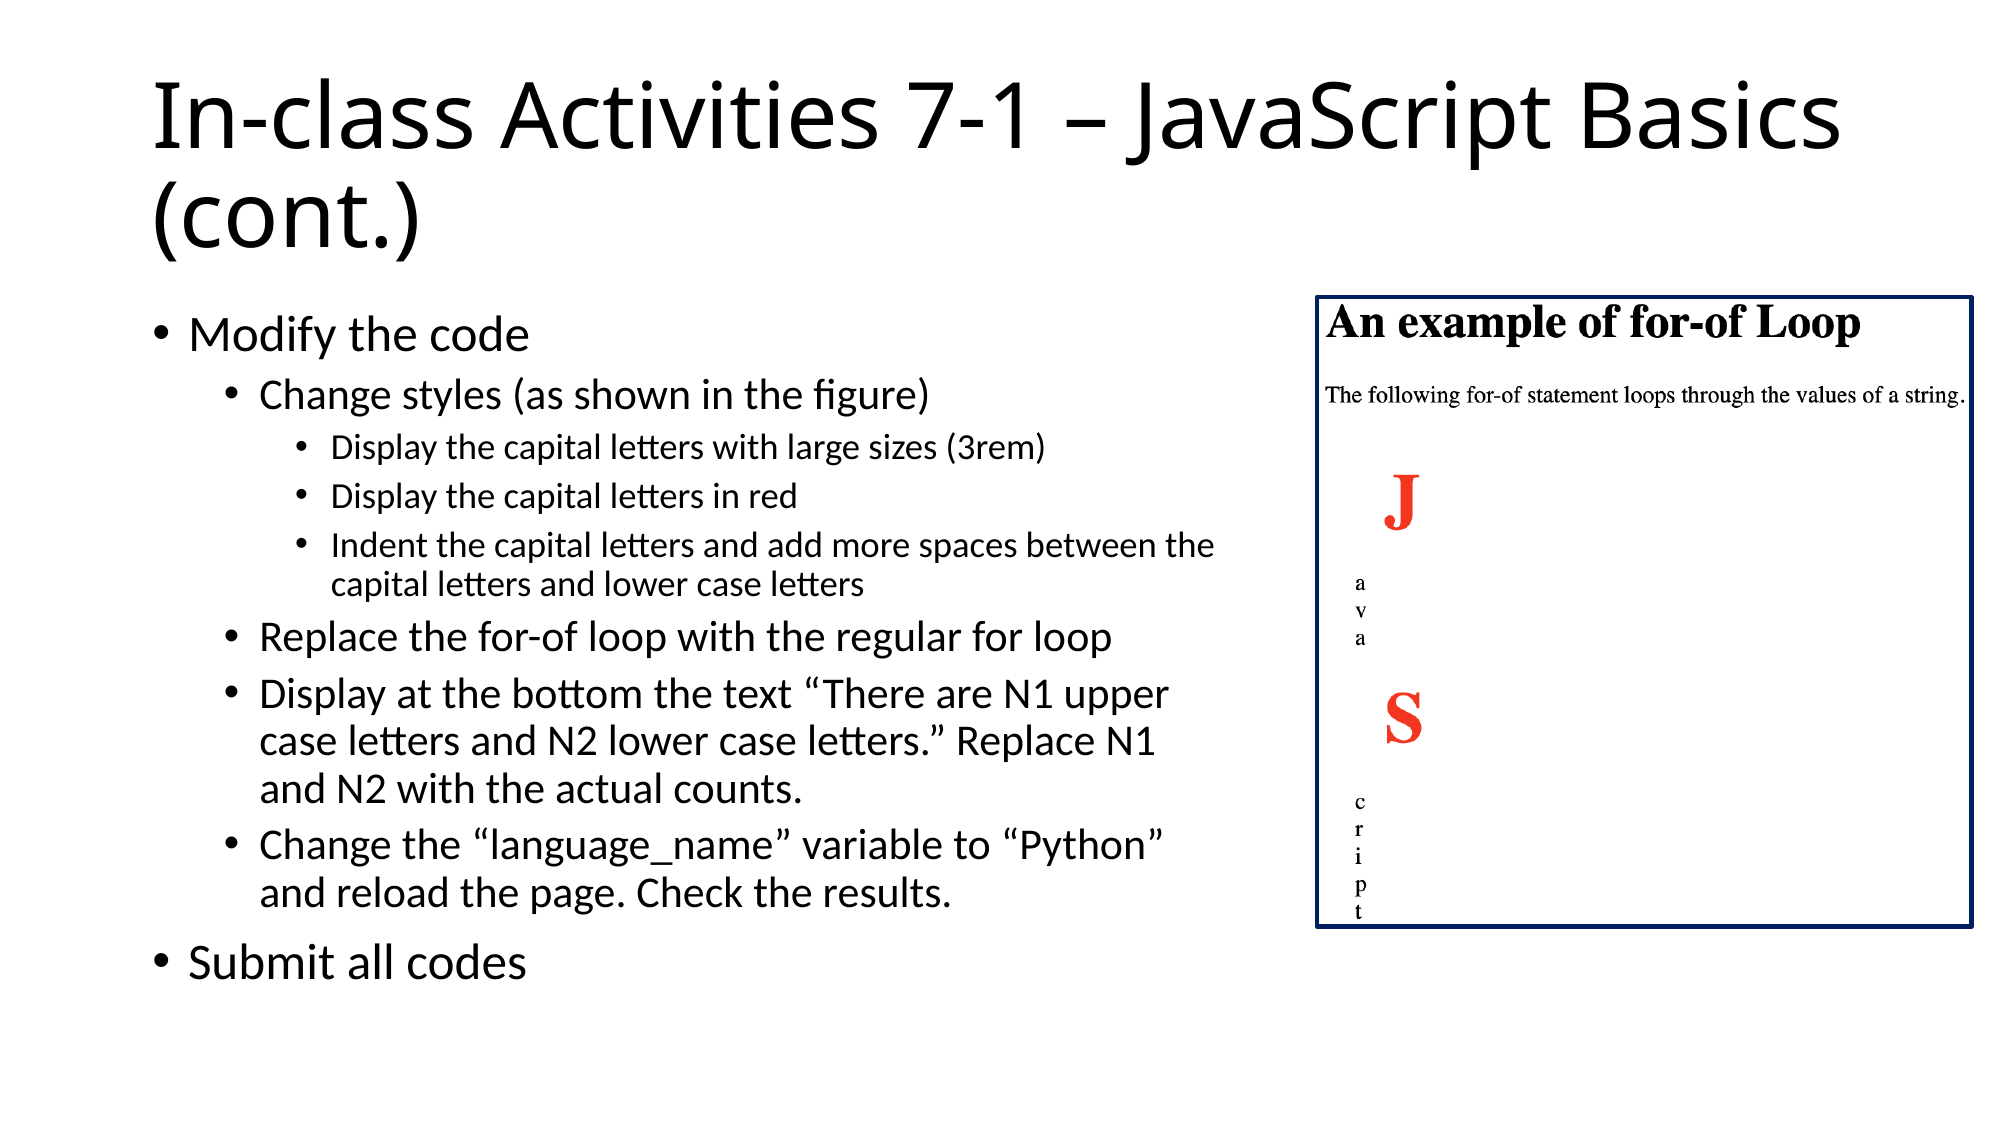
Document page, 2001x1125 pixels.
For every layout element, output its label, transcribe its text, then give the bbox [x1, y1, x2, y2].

list Modify the code Change styles (as shown in the figure) Display the capital letters with large sizes (3rem) Display the capital letters in red Indent the capital letters and add more spaces between the capital letters and lower case letters Replace the for-of loop with the regular for loop Display at the bottom the text “There are N1 upper case letters and N2 lower case letters.” Replace N1 and N2 with the actual counts. Change the “language_name” variable to “Python” and reload the page. Check the results. Submit all codes [137, 299, 1240, 1014]
picture [1319, 299, 1969, 925]
title In-class Activities 7-1 – JavaScript Basics (cont.) [137, 59, 1863, 278]
